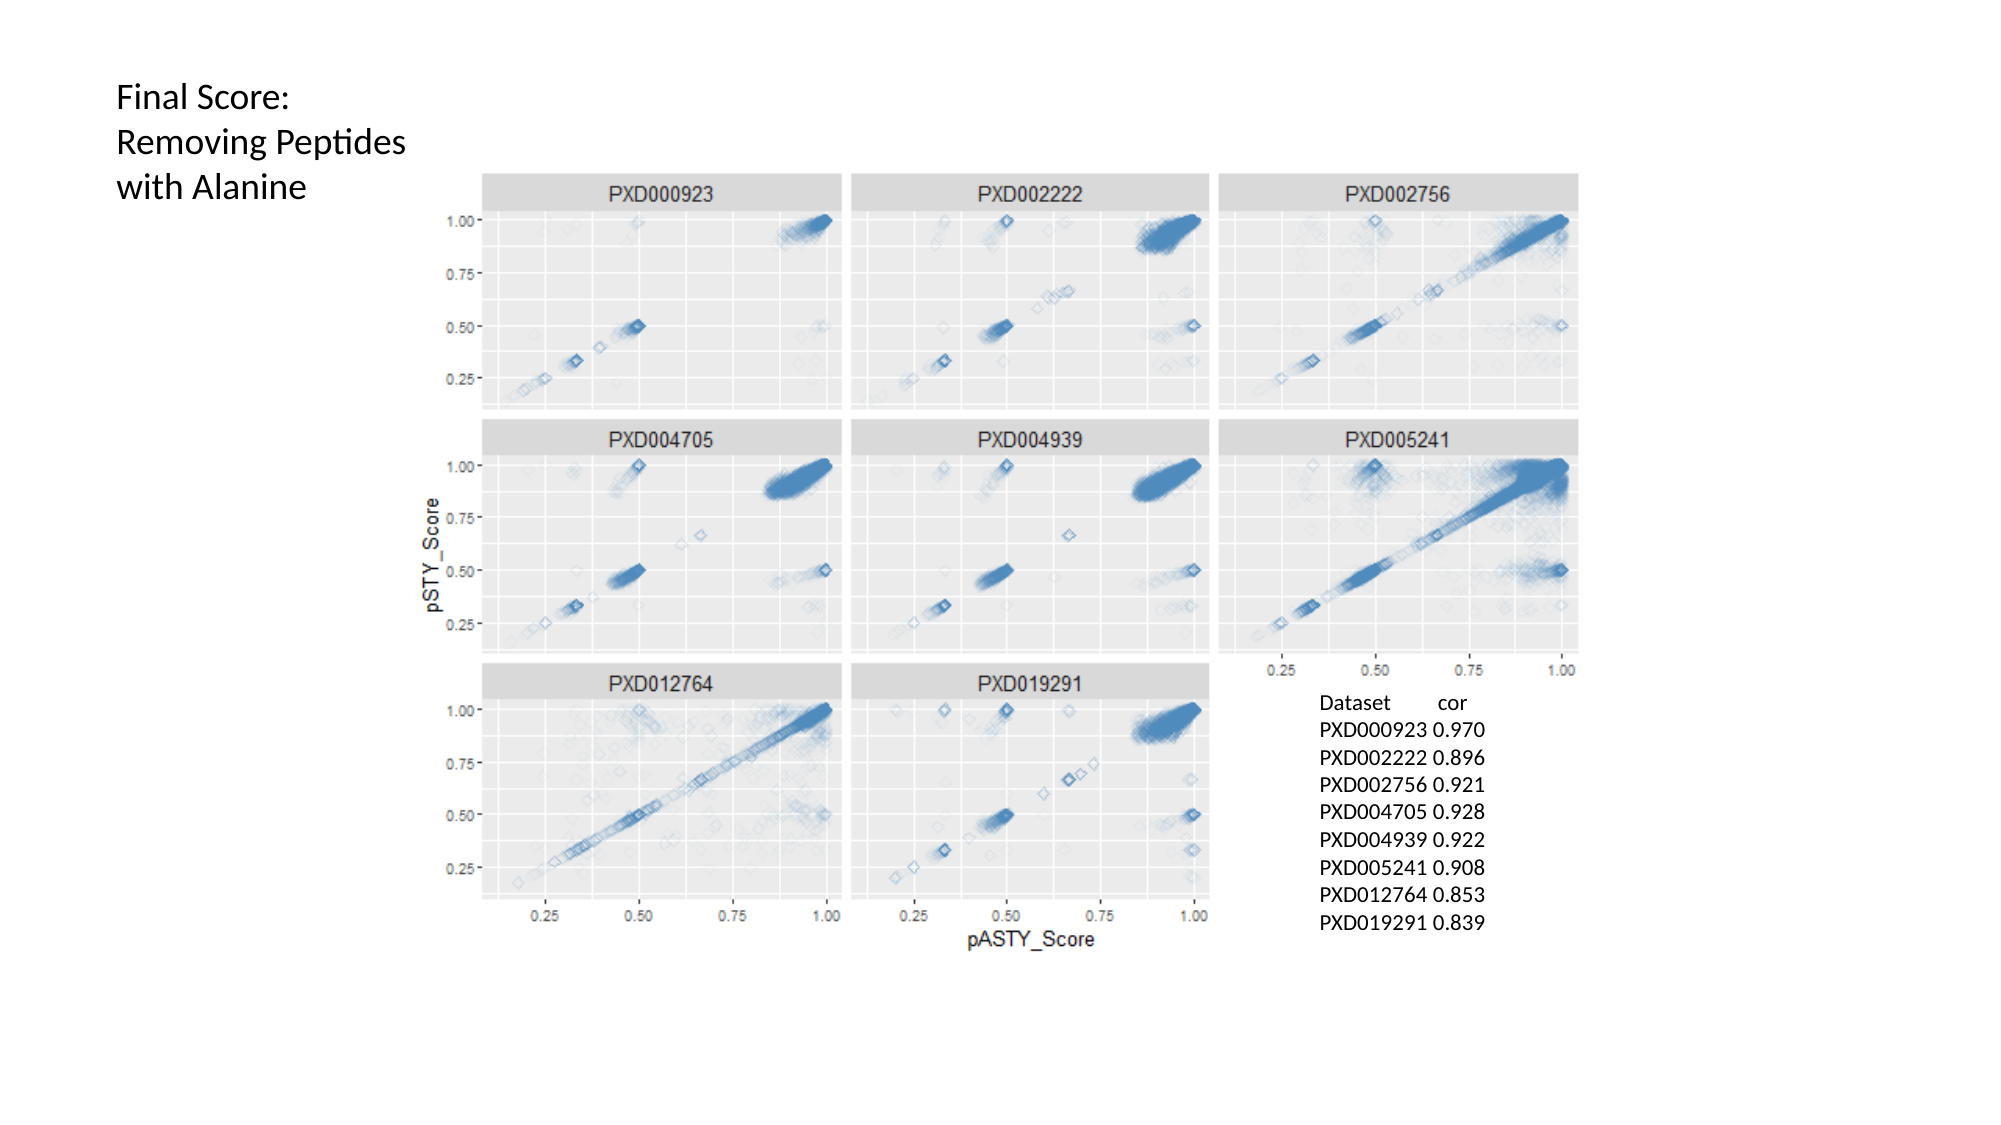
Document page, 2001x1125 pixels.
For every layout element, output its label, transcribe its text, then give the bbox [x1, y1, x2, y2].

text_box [412, 166, 1588, 959]
text_box Final Score: Removing Peptides with Alanine [101, 64, 425, 214]
